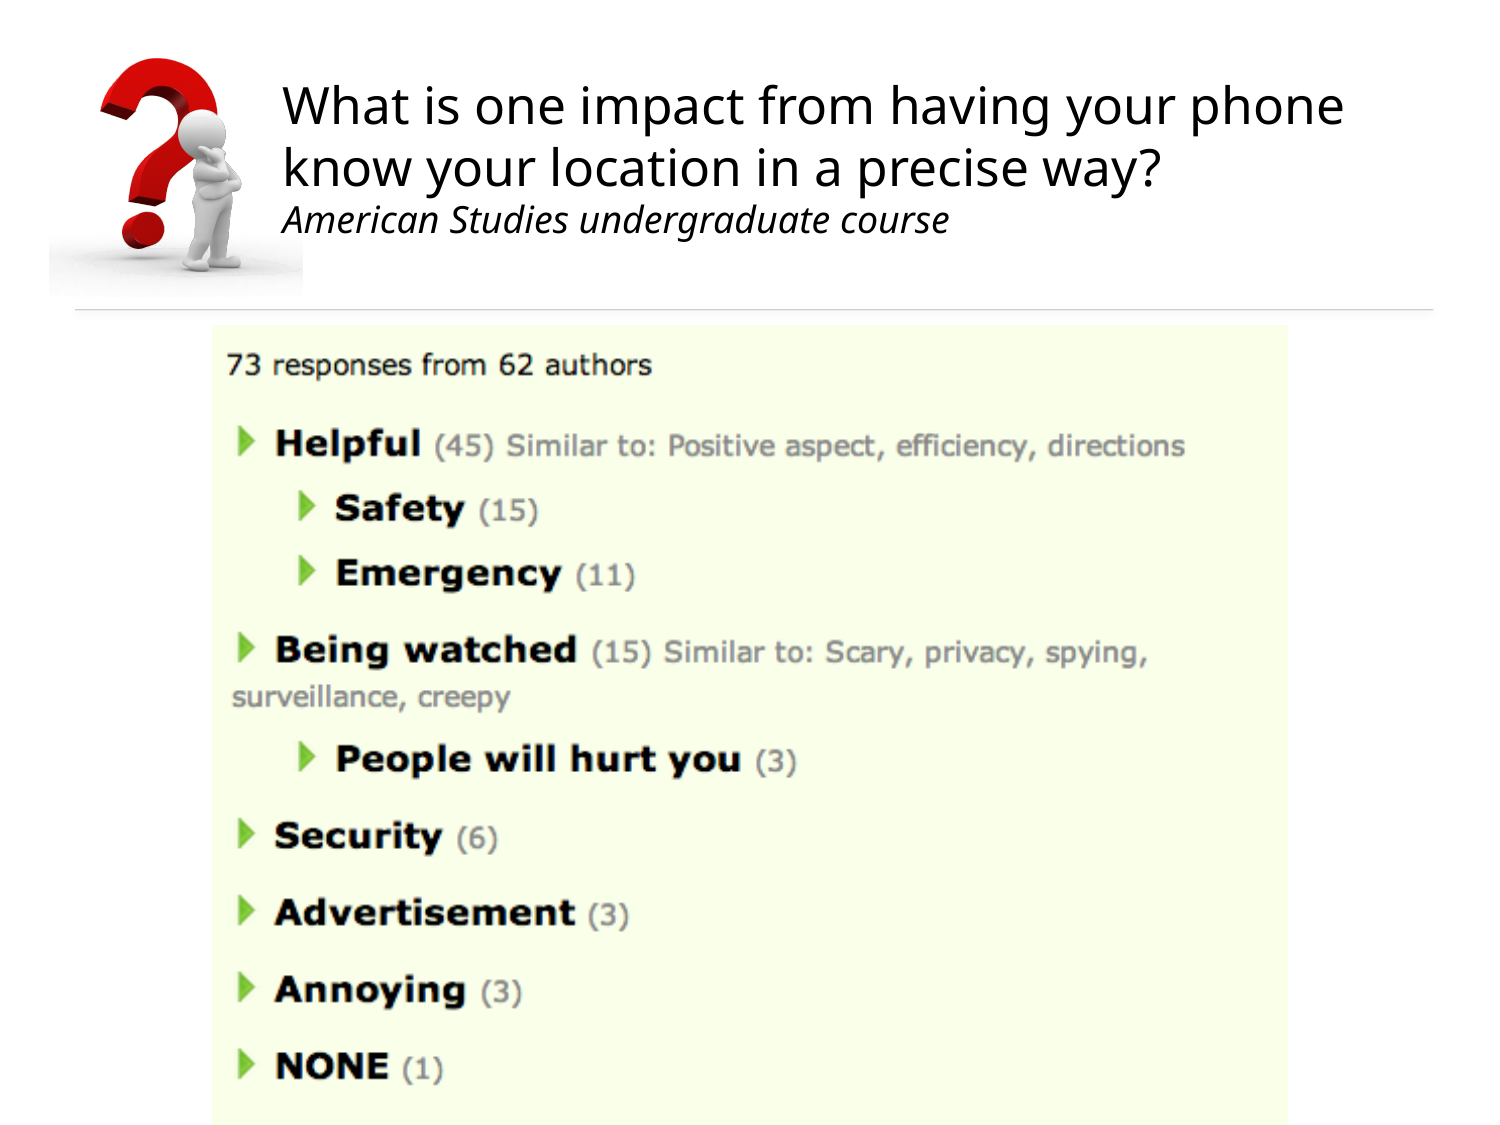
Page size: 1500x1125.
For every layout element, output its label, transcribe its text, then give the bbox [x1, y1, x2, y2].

picture [49, 44, 303, 298]
picture [211, 325, 1289, 1125]
title What is one impact from having your phone know your location in a precise way? American Studies undergraduate course [307, 63, 1500, 251]
